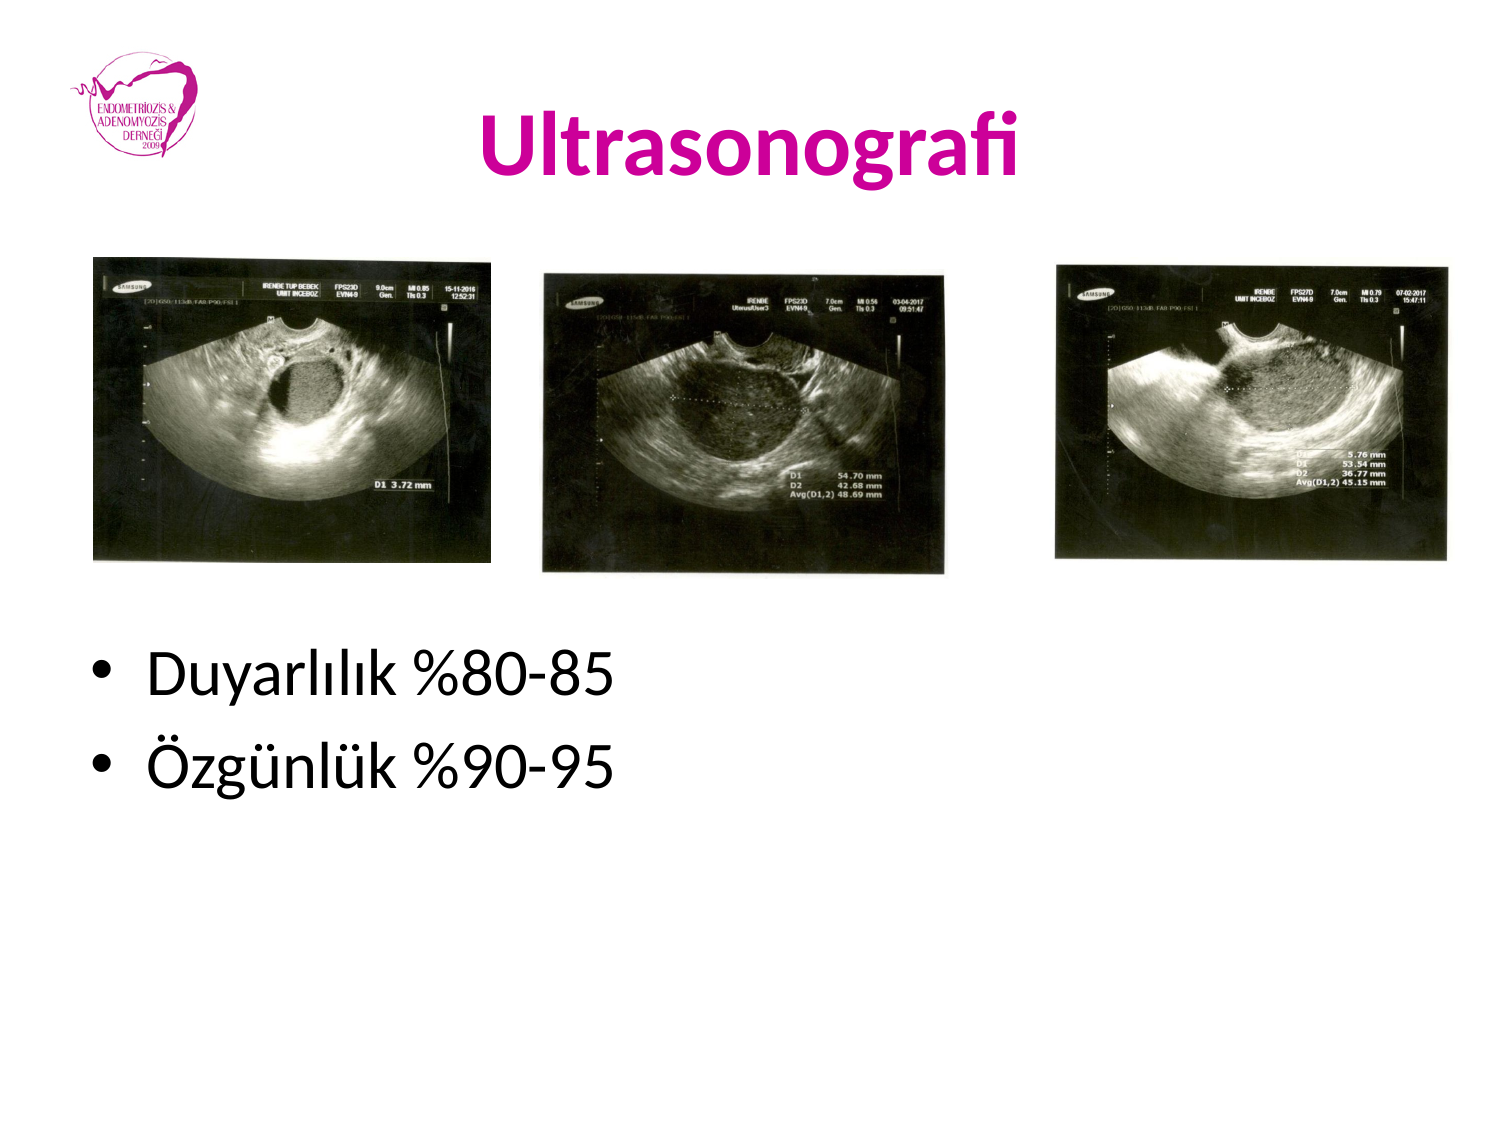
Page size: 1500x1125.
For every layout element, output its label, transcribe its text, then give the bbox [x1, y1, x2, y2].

picture [93, 257, 491, 563]
picture [70, 46, 206, 162]
picture [1042, 257, 1466, 578]
title Ultrasonografi [75, 45, 1425, 233]
picture [538, 269, 950, 580]
list Duyarlılık %80-85 Özgünlük %90-95 [75, 621, 1425, 1005]
